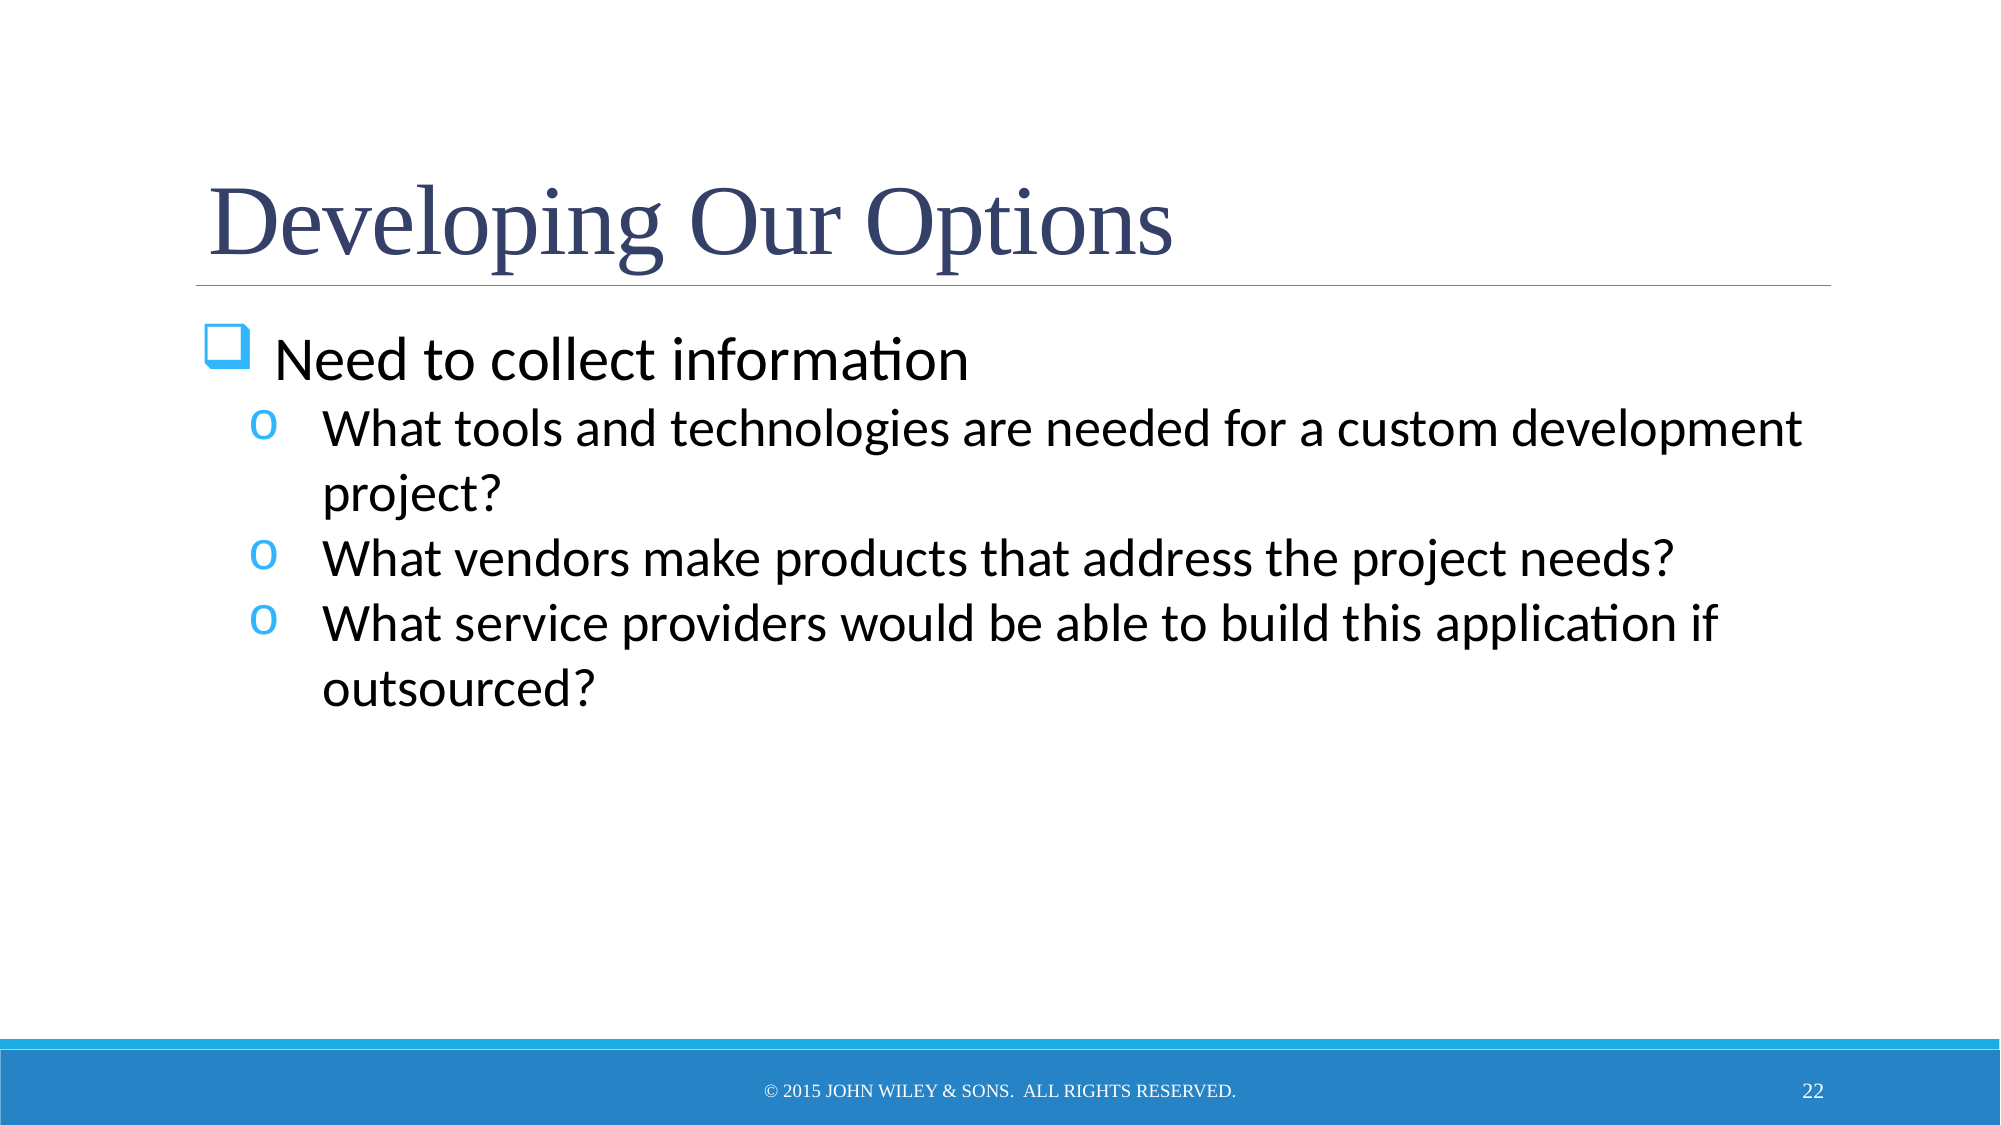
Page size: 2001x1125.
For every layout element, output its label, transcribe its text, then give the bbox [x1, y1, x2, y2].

footer © 2015 John Wiley & Sons. All Rights Reserved. [604, 1059, 1396, 1120]
slide_number 22 [1624, 1059, 1840, 1120]
list Need to collect information What tools and technologies are needed for a custom development project? What vendors make products that address the project needs? What service providers would be able to build this application if outsourced? [180, 302, 1830, 963]
title Developing Our Options [193, 108, 1544, 283]
